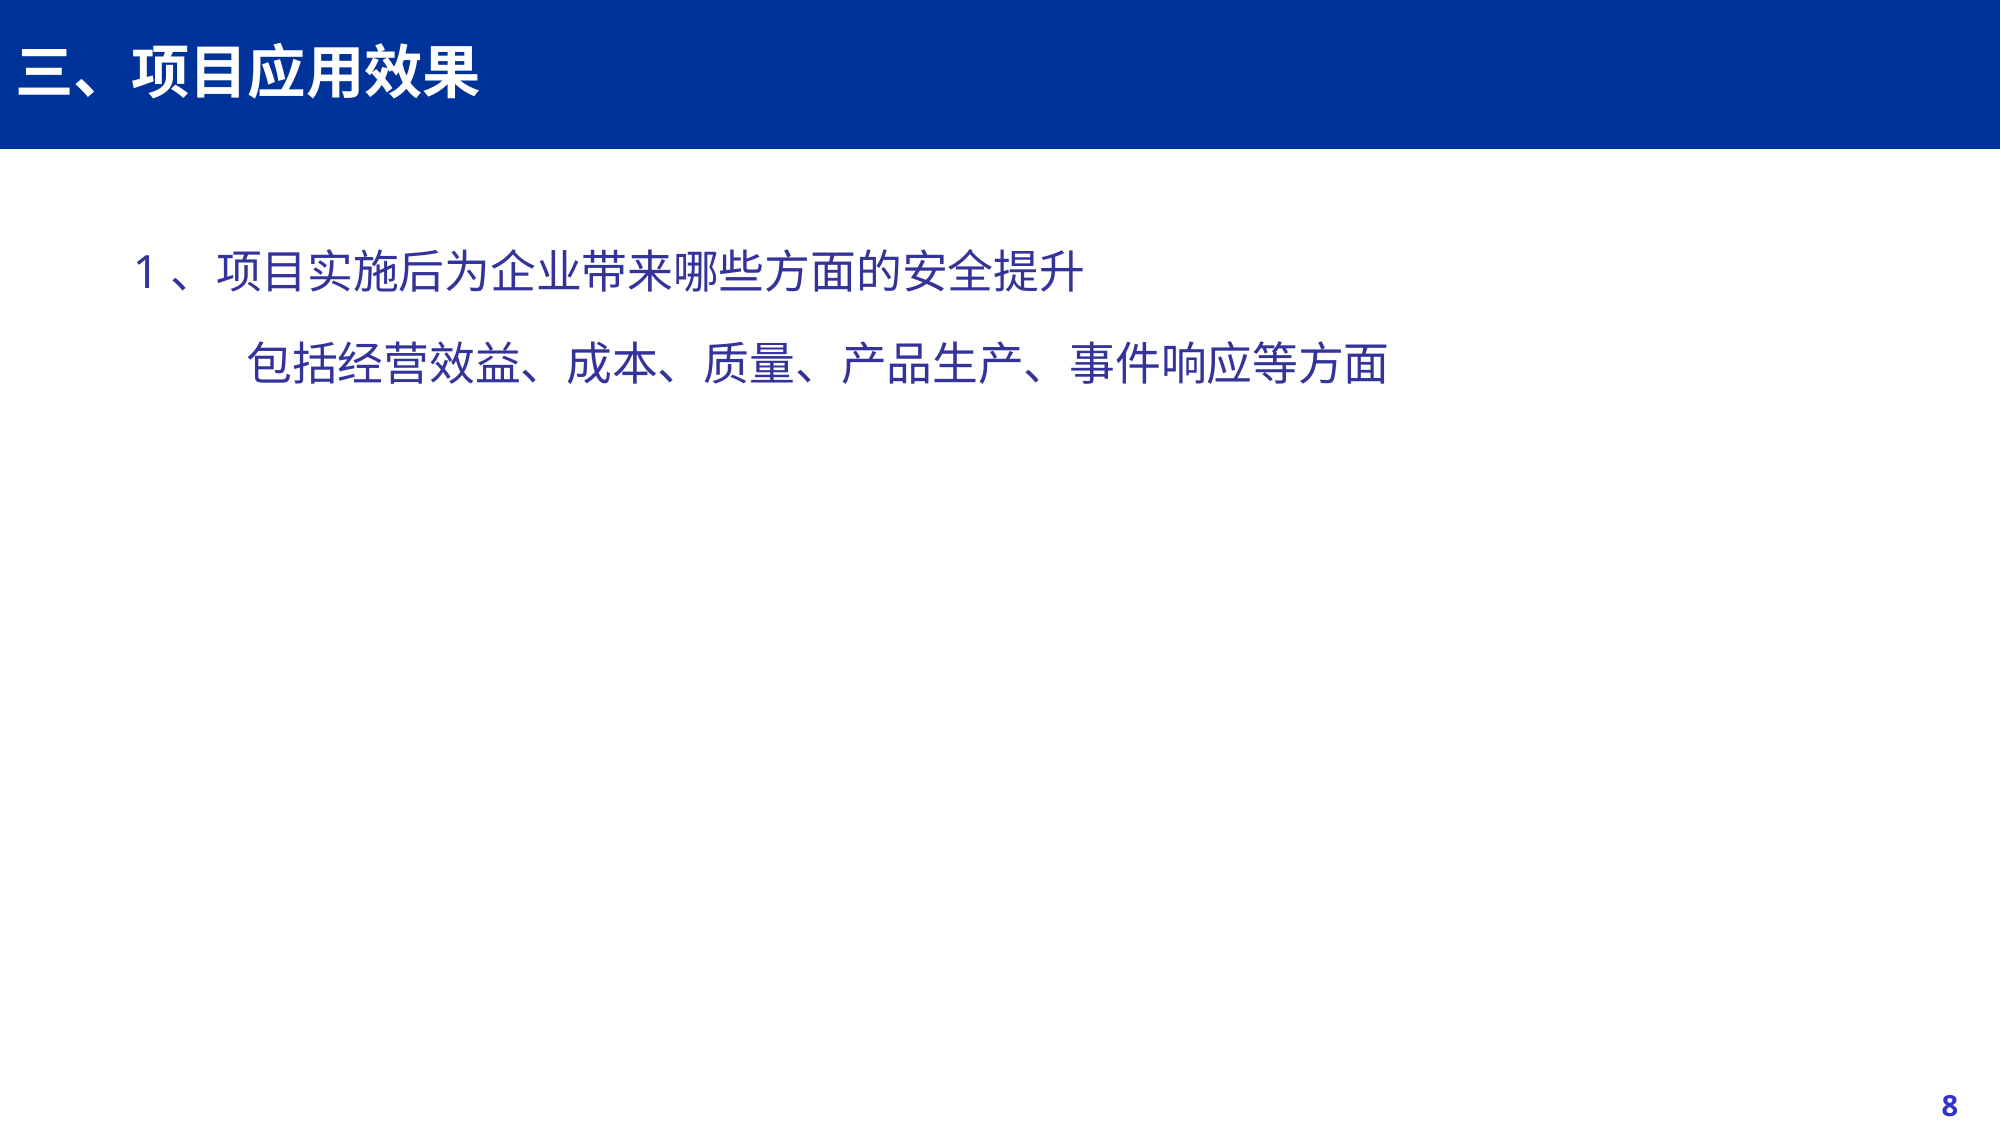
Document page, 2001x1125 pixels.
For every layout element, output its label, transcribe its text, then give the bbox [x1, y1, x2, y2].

text_box 1、项目实施后为企业带来哪些方面的安全提升 包括经营效益、成本、质量、产品生产、事件响应等方面 [43, 208, 1851, 397]
title 三、项目应用效果 [0, 0, 2000, 145]
